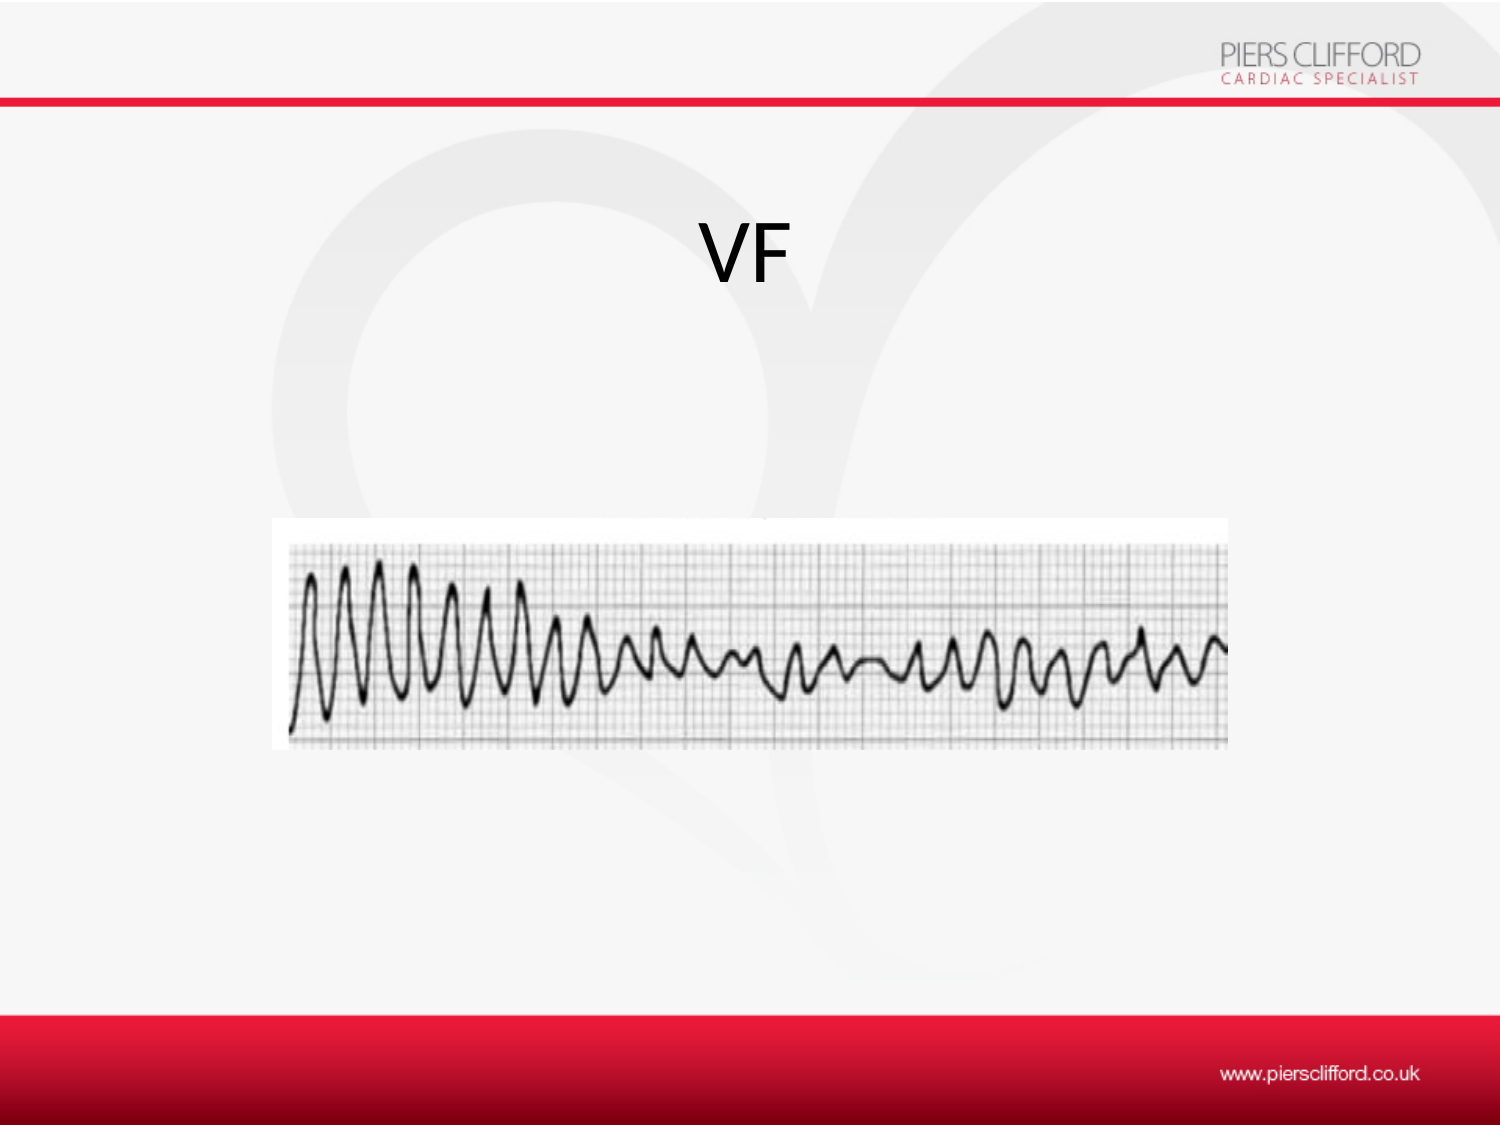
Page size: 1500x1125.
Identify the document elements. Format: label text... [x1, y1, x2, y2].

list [272, 517, 1228, 750]
picture [0, 2, 1500, 1125]
title VF [70, 152, 1421, 341]
